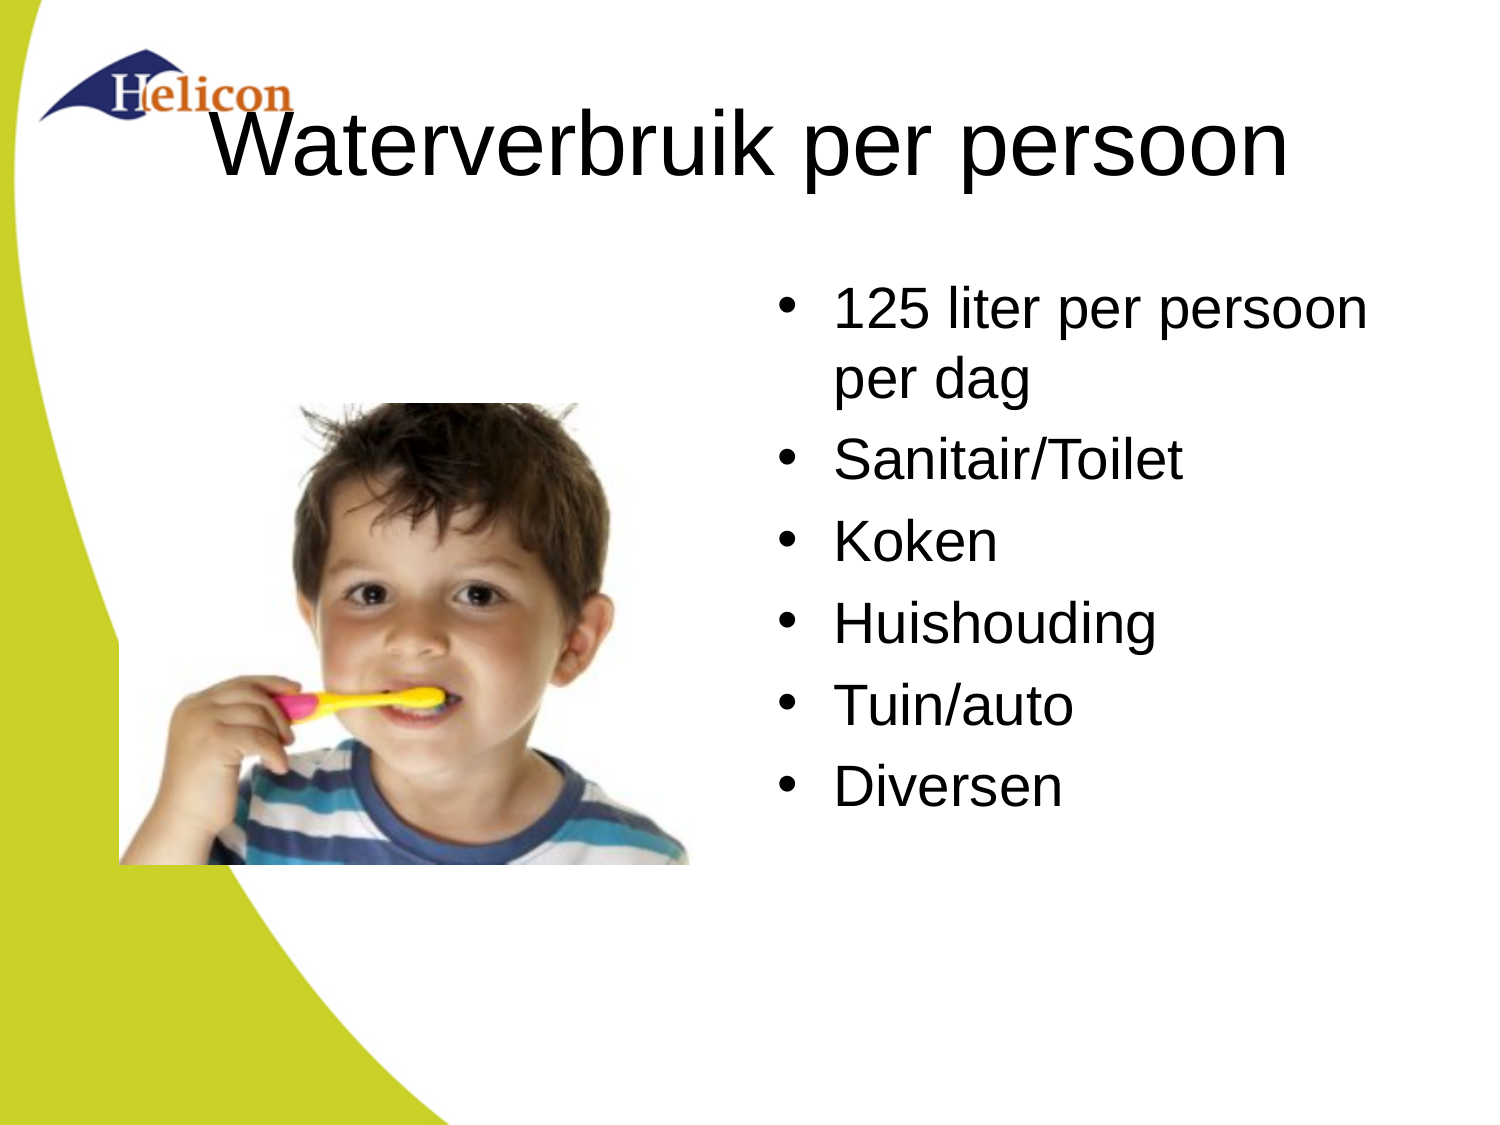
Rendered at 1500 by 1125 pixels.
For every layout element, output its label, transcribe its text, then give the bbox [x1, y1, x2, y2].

list 125 liter per persoon per dag Sanitair/Toilet Koken Huishouding Tuin/auto Diversen [762, 262, 1425, 1005]
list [119, 402, 694, 865]
title Waterverbruik per persoon [75, 45, 1425, 233]
picture [0, 0, 1500, 1125]
